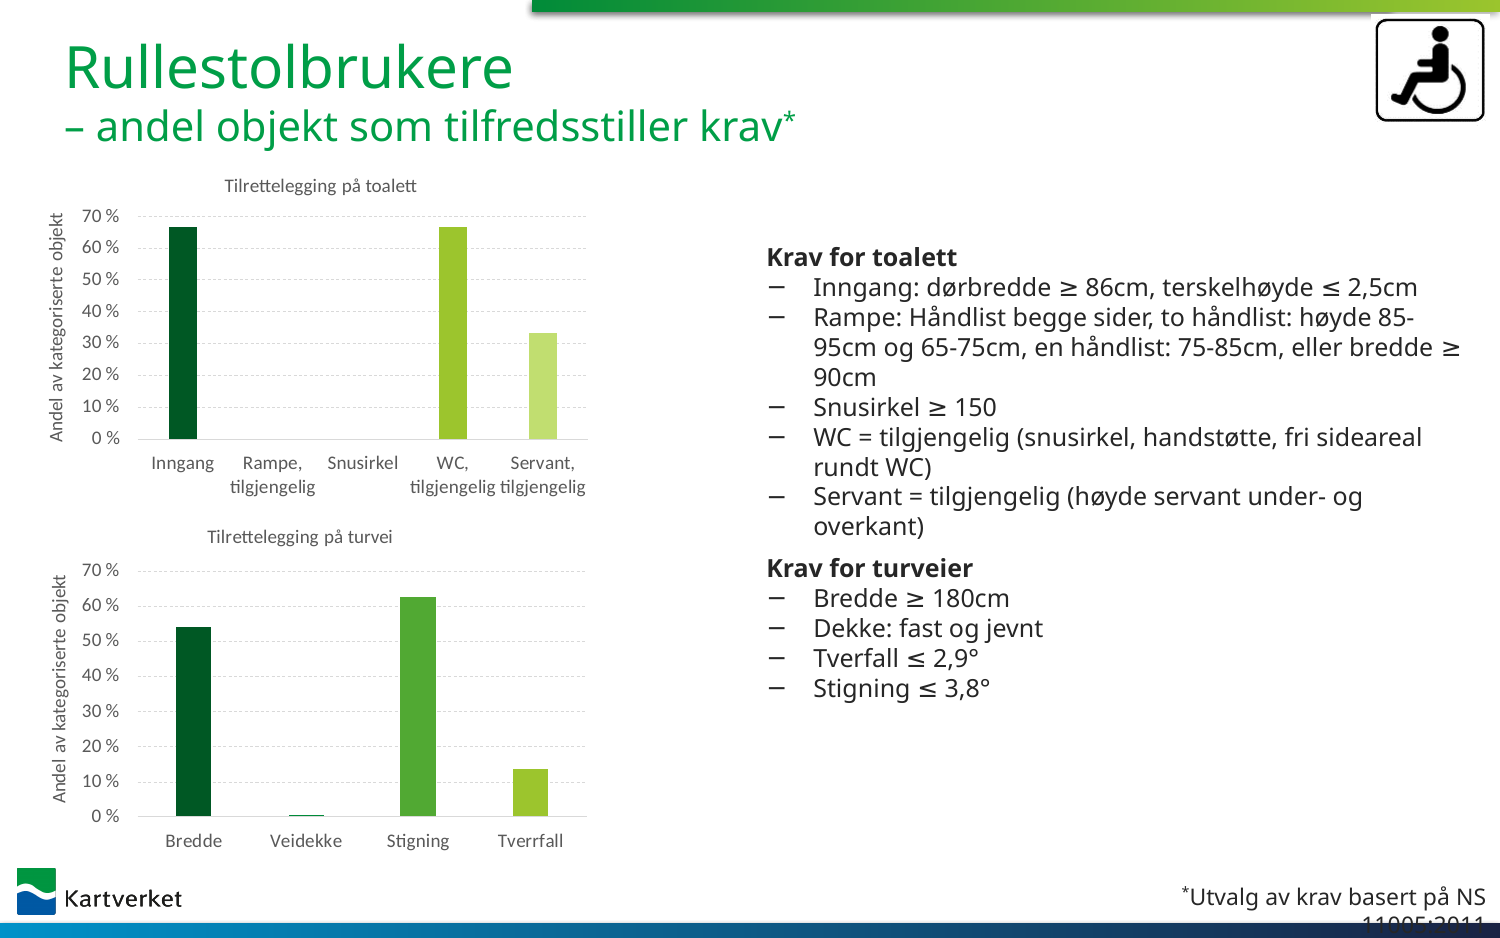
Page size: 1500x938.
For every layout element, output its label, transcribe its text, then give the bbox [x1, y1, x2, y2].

text_box Krav for turveier Bredde ≥ 180cm Dekke: fast og jevnt Tverfall ≤ 2,9° Stigning ≤ 3,8° [751, 545, 1483, 710]
text_box *Utvalg av krav basert på NS 11005:2011 [1068, 873, 1500, 938]
picture [41, 520, 598, 859]
text_box Krav for toalett Inngang: dørbredde ≥ 86cm, terskelhøyde ≤ 2,5cm Rampe: Håndlist begge sider, to håndlist: høyde 85-95cm og 65-75cm, en håndlist: 75-85cm, eller bredde ≥ 90cm Snusirkel ≥ 150 WC = tilgjengelig (snusirkel, handstøtte, fri sideareal rundt WC) Servant = tilgjengelig (høyde servant under- og overkant) [751, 234, 1483, 545]
picture [41, 166, 599, 505]
text_box Rullestolbrukere – andel objekt som tilfredsstiller krav* [49, 14, 1431, 158]
picture [1371, 13, 1491, 127]
